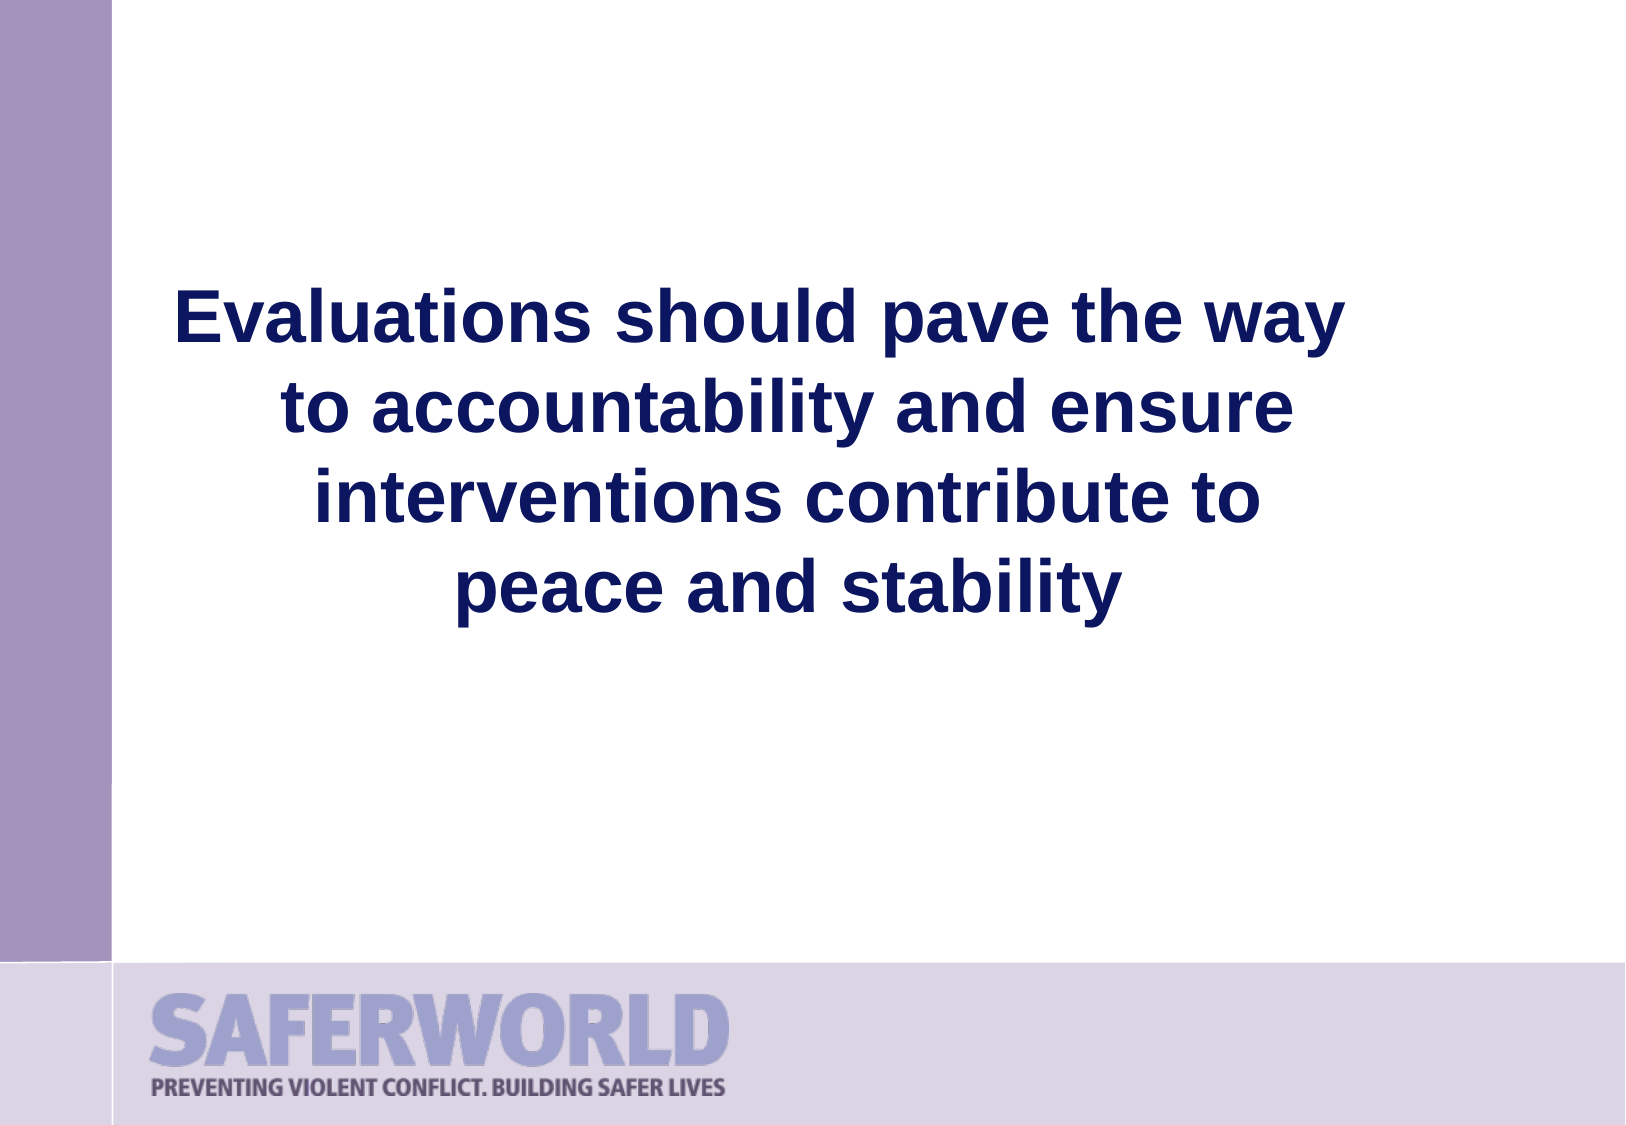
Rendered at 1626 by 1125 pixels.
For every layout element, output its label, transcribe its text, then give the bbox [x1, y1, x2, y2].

list Evaluations should pave the way to accountability and ensure interventions contribute to peace and stability [151, 267, 1370, 942]
picture [149, 993, 729, 1096]
